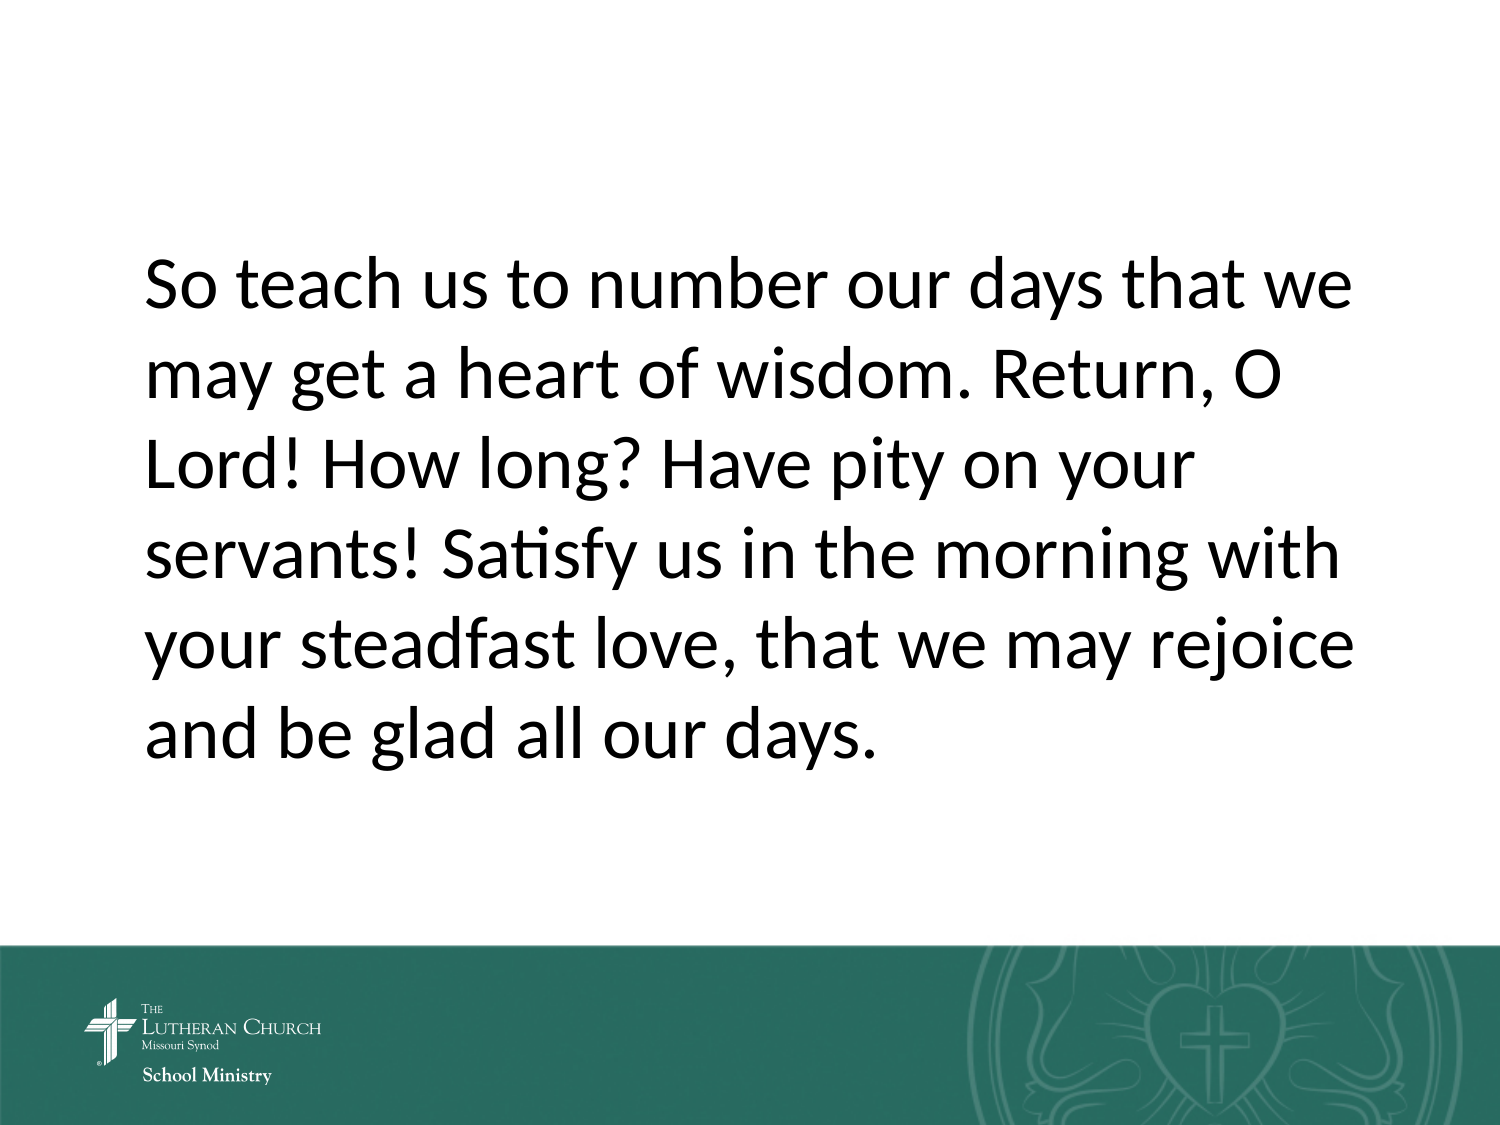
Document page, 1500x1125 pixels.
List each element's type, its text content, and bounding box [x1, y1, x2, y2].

picture [0, 0, 1500, 1125]
list So teach us to number our days that we may get a heart of wisdom. Return, O Lord! How long? Have pity on your servants! Satisfy us in the morning with your steadfast love, that we may rejoice and be glad all our days. [73, 111, 1428, 975]
